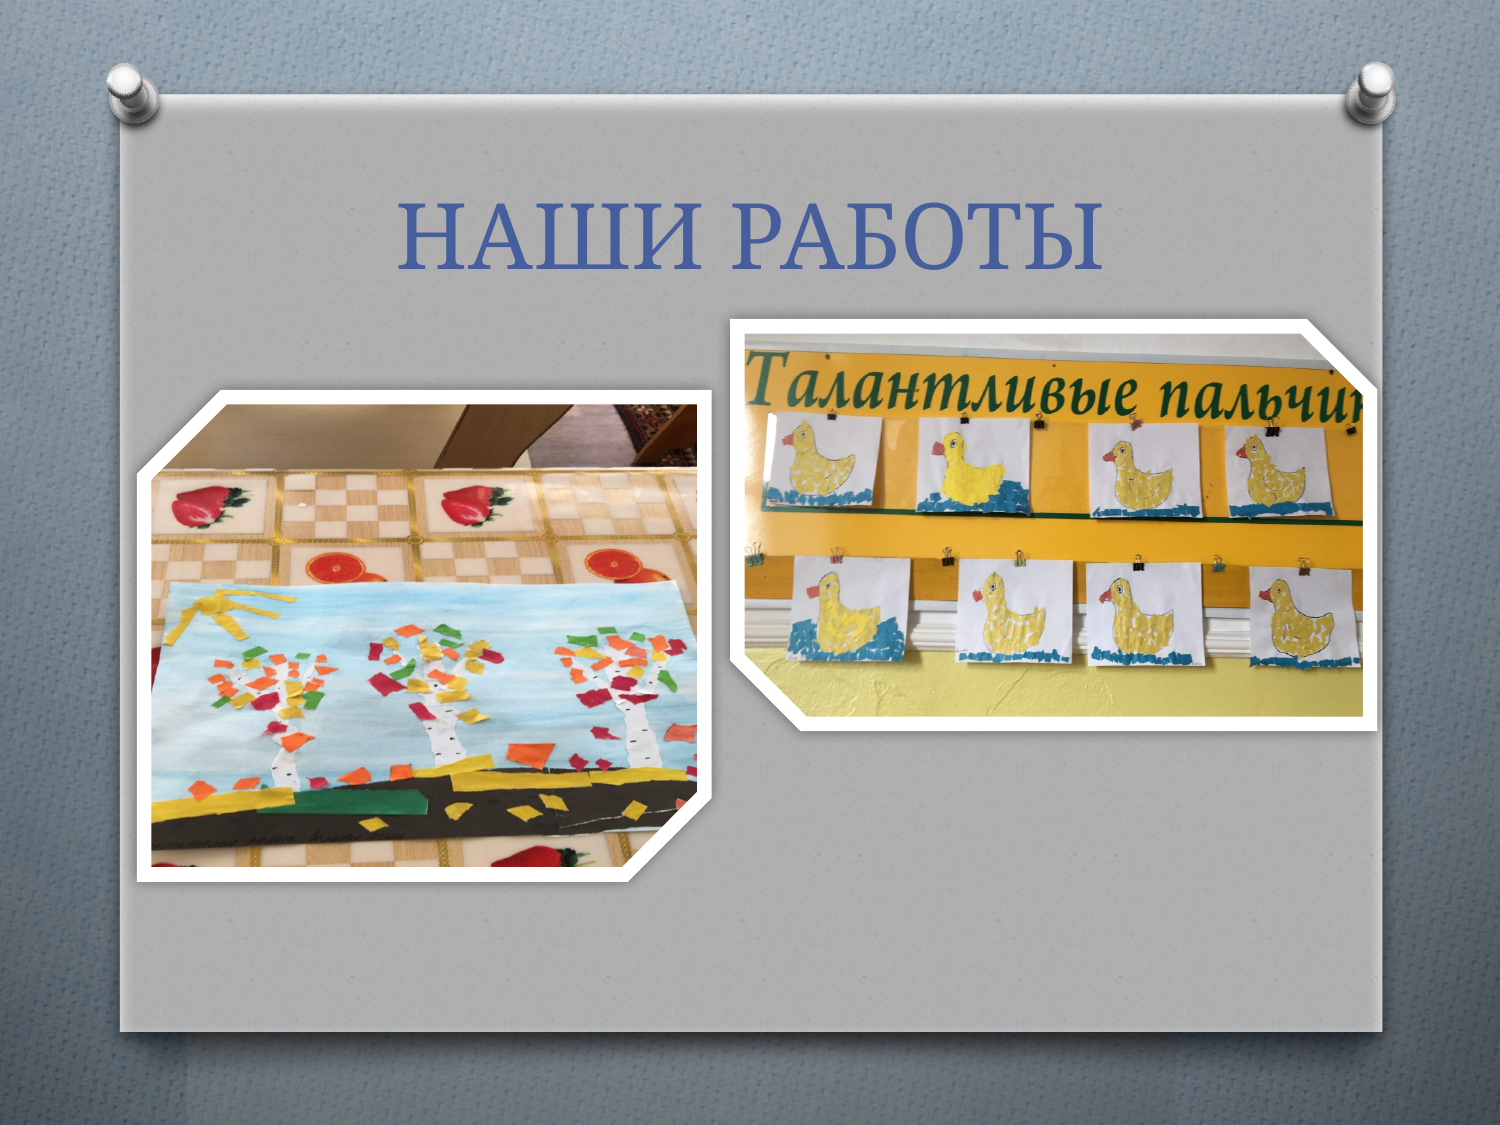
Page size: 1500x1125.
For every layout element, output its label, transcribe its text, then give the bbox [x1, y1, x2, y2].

picture [737, 326, 1371, 725]
picture [152, 355, 697, 917]
picture [1317, 35, 1439, 156]
title НАШИ РАБОТЫ [179, 134, 1323, 332]
picture [75, 29, 198, 153]
